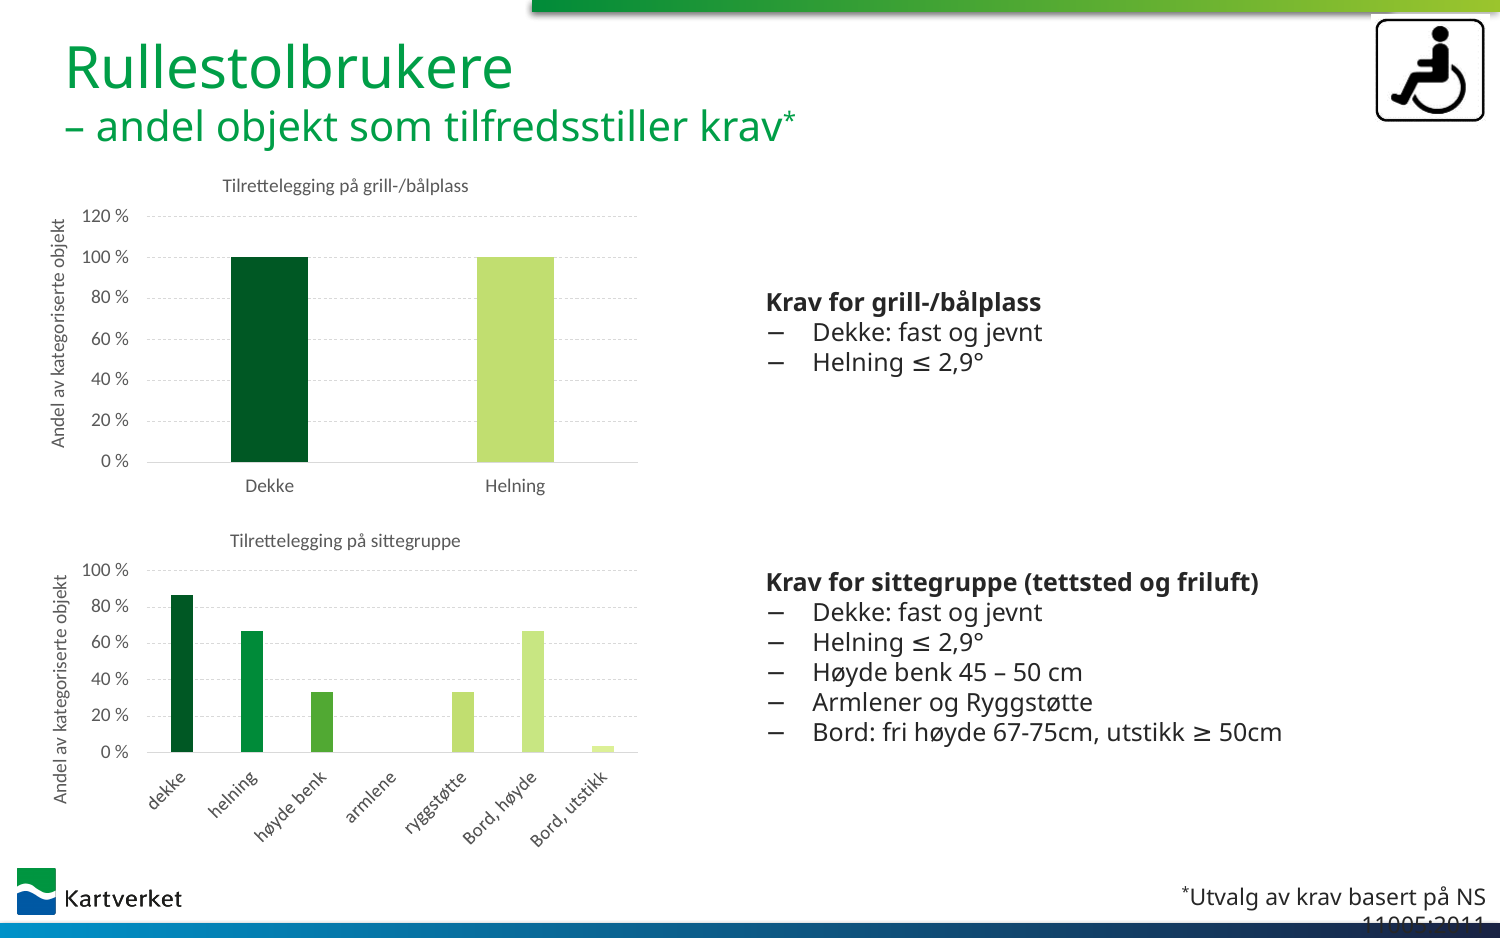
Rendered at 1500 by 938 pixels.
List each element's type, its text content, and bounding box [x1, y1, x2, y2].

text_box Krav for sittegruppe (tettsted og friluft) Dekke: fast og jevnt Helning ≤ 2,9° Høyde benk 45 – 50 cm Armlener og Ryggstøtte Bord: fri høyde 67-75cm, utstikk ≥ 50cm [750, 559, 1500, 754]
picture [41, 520, 650, 859]
text_box *Utvalg av krav basert på NS 11005:2011 [1068, 873, 1500, 938]
picture [1371, 13, 1491, 127]
picture [41, 166, 650, 505]
text_box Rullestolbrukere – andel objekt som tilfredsstiller krav* [49, 14, 1431, 158]
text_box Krav for grill-/bålplass Dekke: fast og jevnt Helning ≤ 2,9° [750, 279, 1452, 384]
